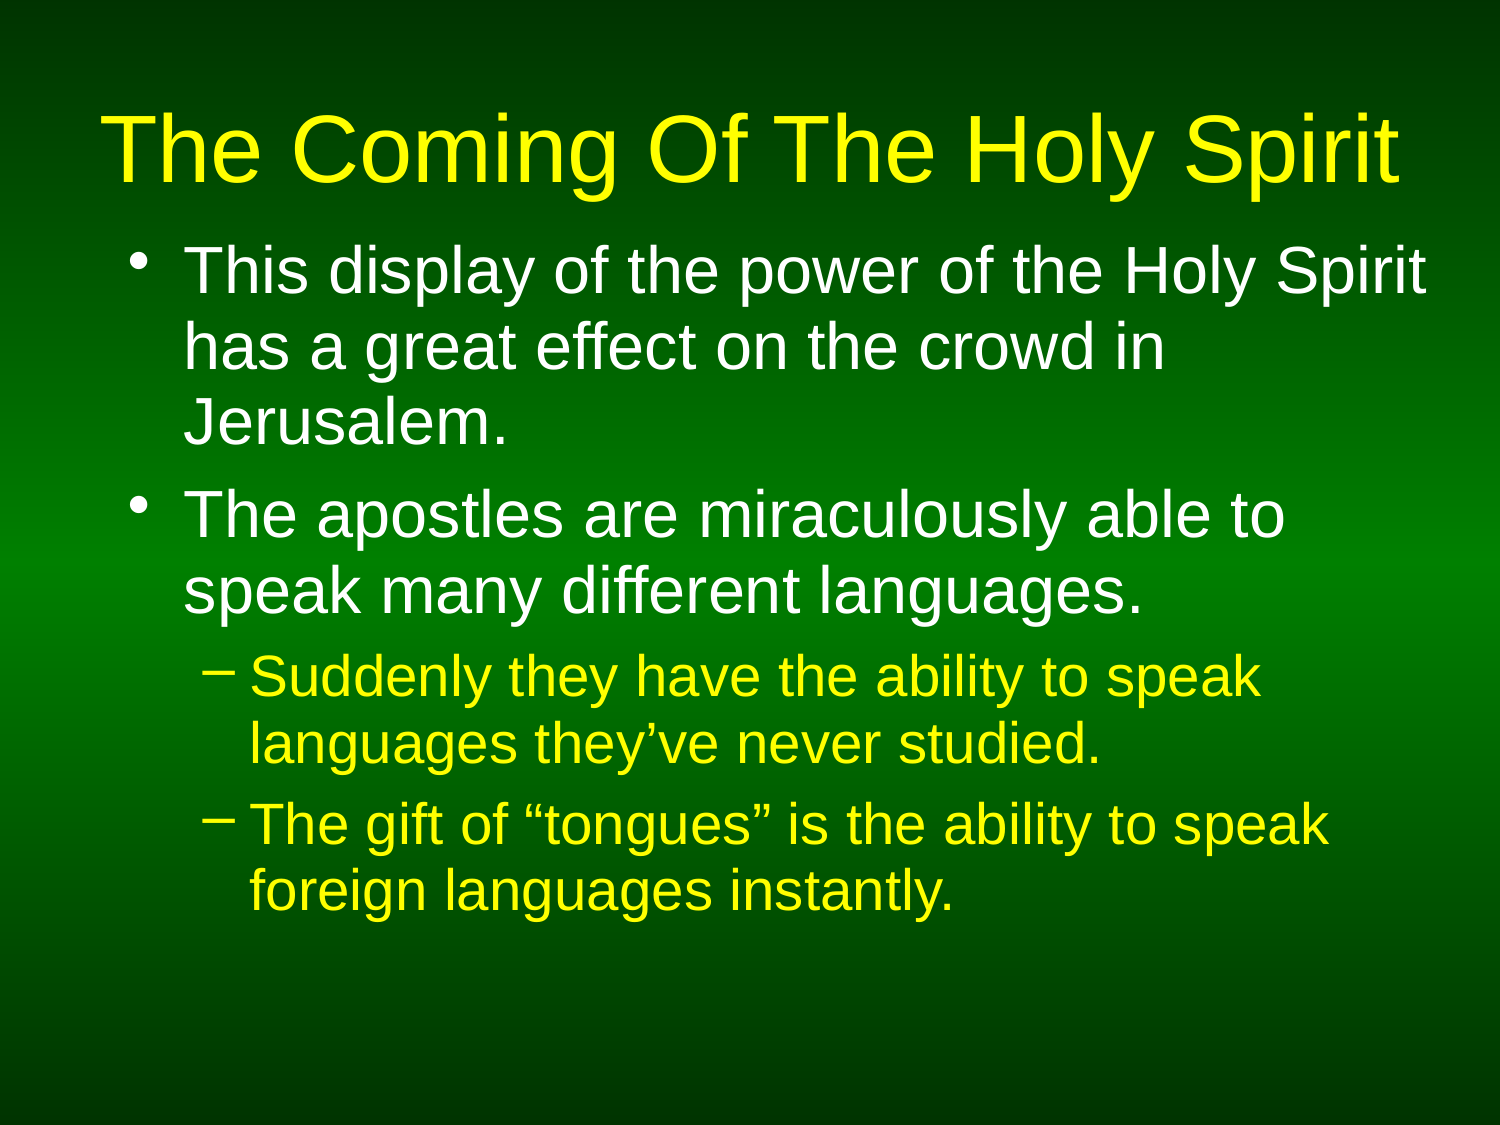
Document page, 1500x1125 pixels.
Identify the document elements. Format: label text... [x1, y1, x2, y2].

list This display of the power of the Holy Spirit has a great effect on the crowd in Jerusalem. The apostles are miraculously able to speak many different languages. Suddenly they have the ability to speak languages they’ve never studied. The gift of “tongues” is the ability to speak foreign languages instantly. [112, 224, 1463, 1125]
title The Coming Of The Holy Spirit [37, 50, 1463, 238]
